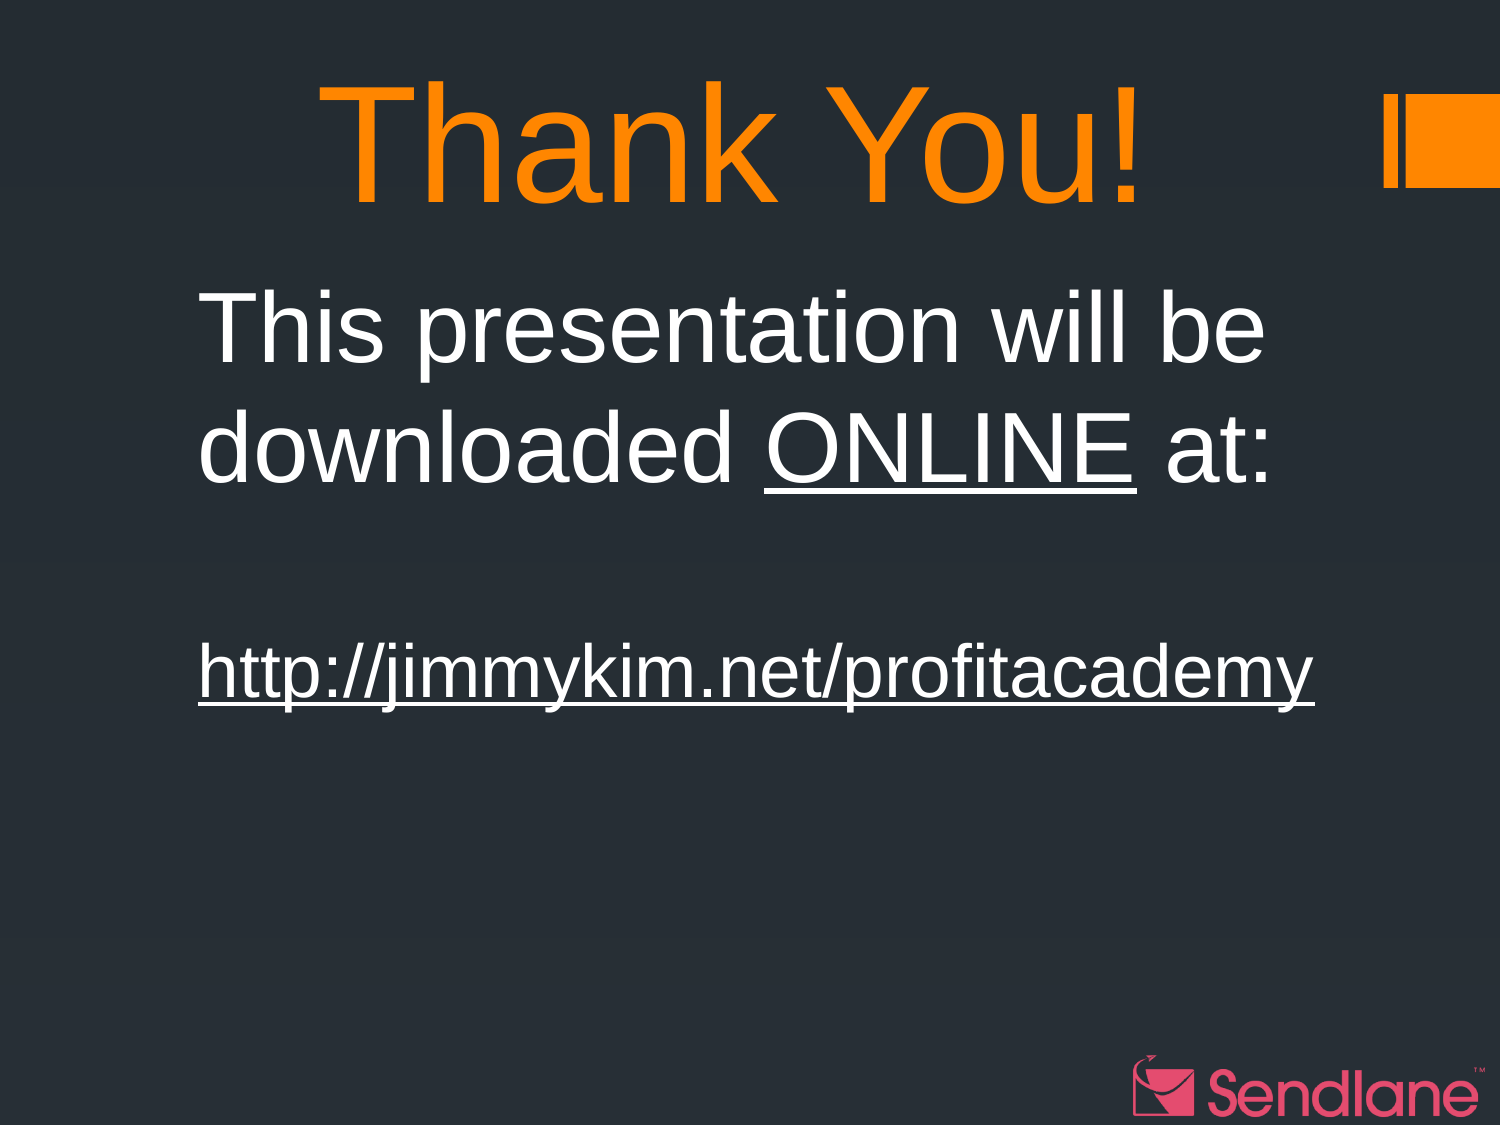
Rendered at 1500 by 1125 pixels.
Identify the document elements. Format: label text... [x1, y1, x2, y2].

subtitle This presentation will be downloaded ONLINE at: http://jimmykim.net/profitacademy [183, 255, 1436, 953]
picture [1127, 1027, 1489, 1125]
title Thank You! [301, 42, 1223, 244]
